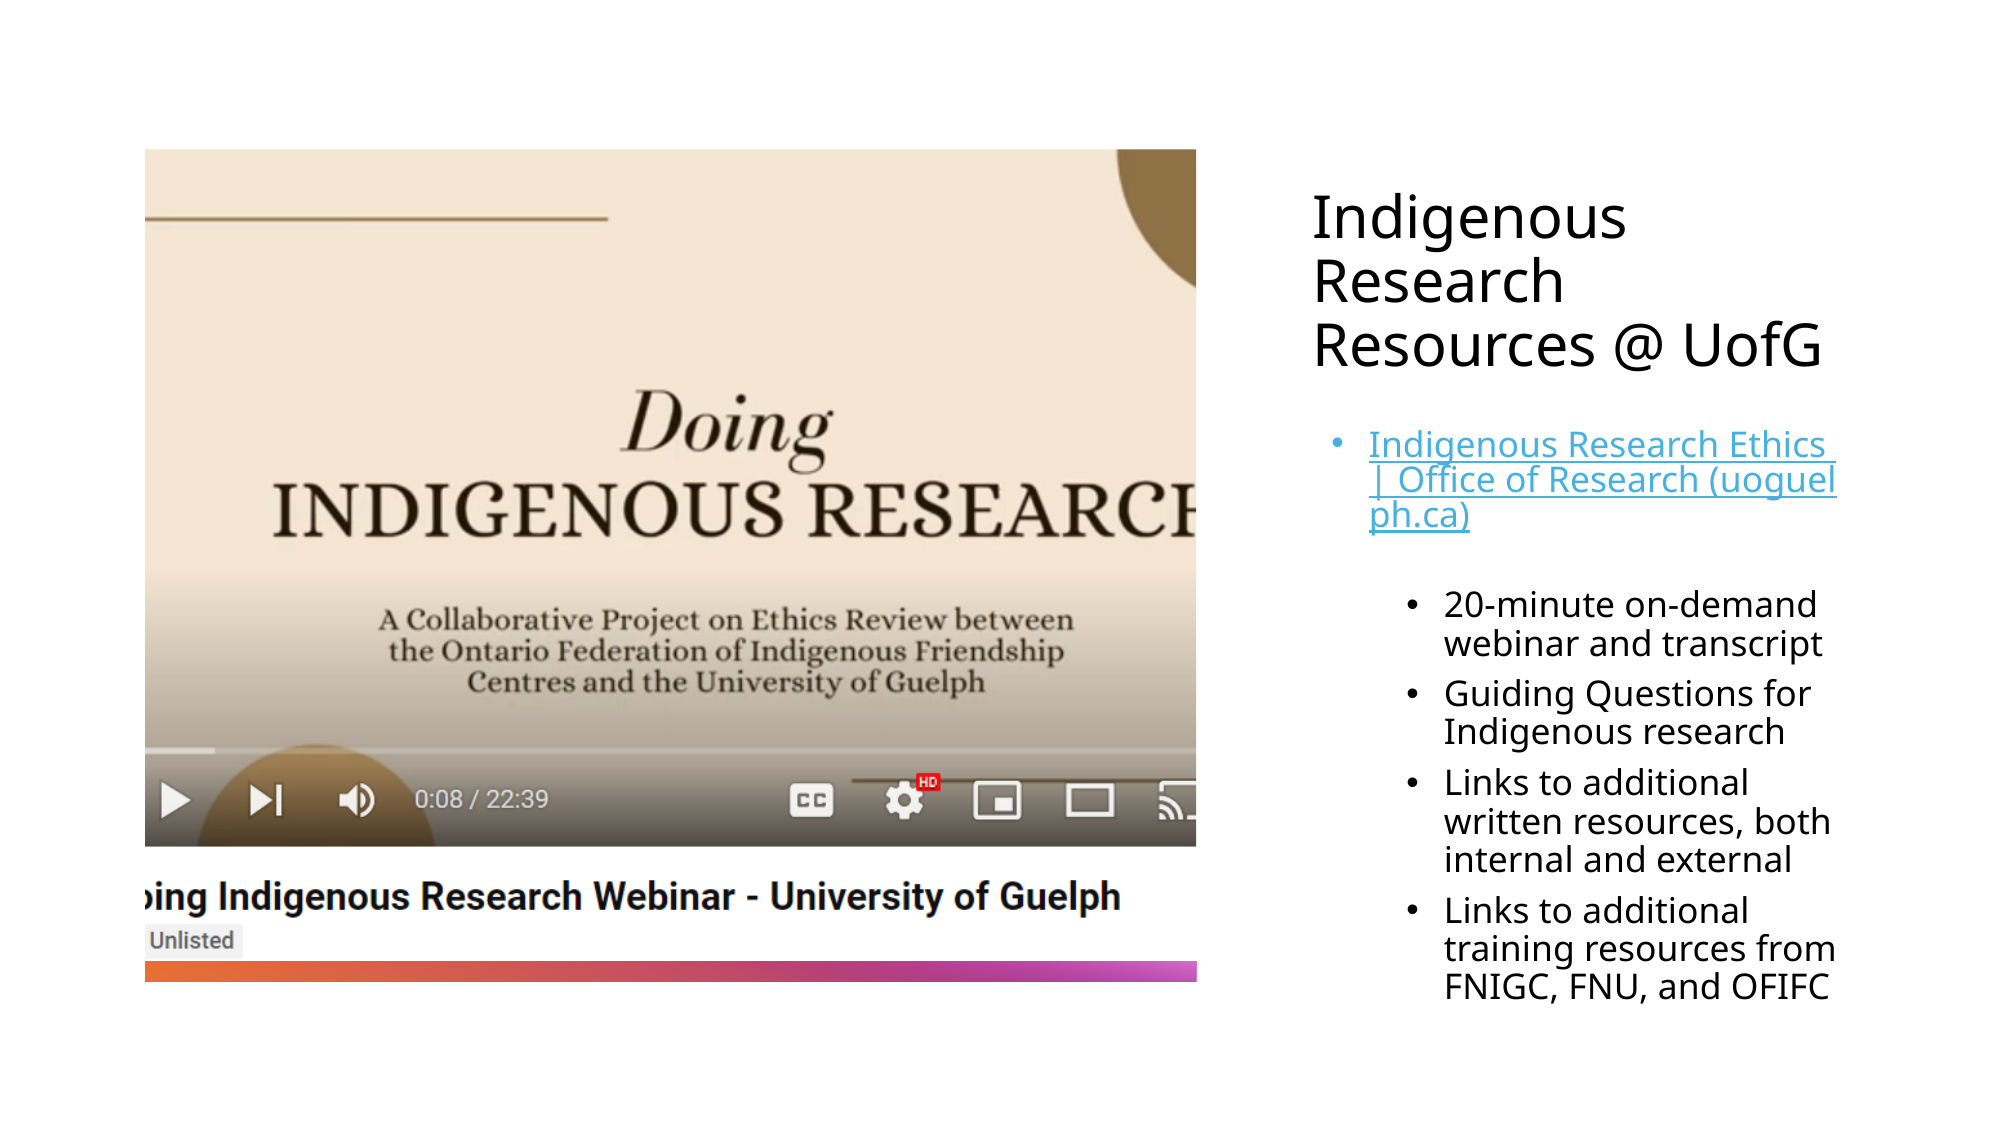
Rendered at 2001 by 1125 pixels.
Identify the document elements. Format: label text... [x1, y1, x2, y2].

title Indigenous Research Resources @ UofG [1297, 121, 1855, 387]
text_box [144, 960, 1197, 982]
picture [144, 143, 1197, 960]
text_box Indigenous Research Ethics | Office of Research (uoguelph.ca) 20-minute on-demand webinar and transcript Guiding Questions for Indigenous research Links to additional written resources, both internal and external Links to additional training resources from FNIGC, FNU, and OFIFC [1297, 415, 1857, 982]
